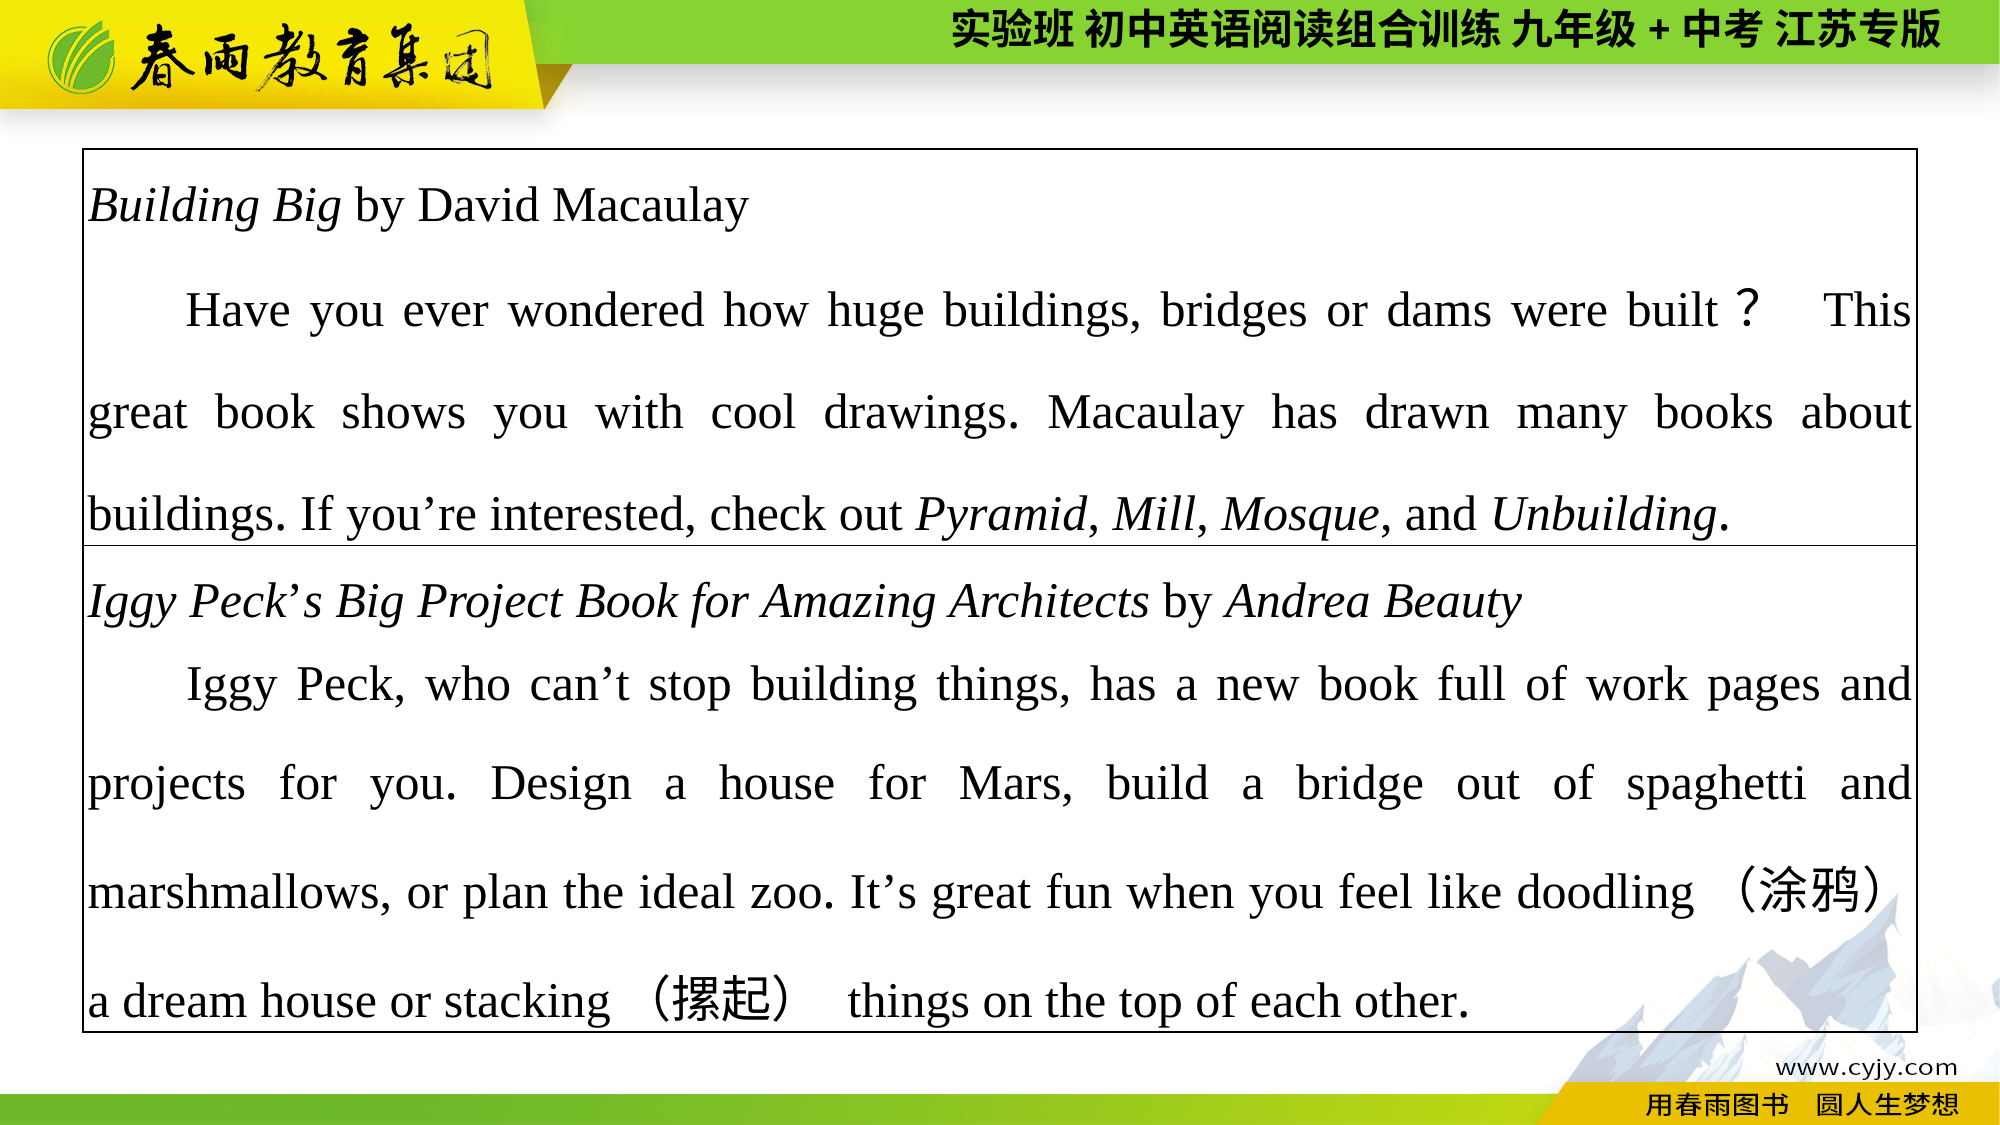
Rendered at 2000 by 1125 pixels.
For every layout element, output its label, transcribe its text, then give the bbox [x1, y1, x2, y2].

picture [0, 0, 2000, 1125]
table_cell Iggy Peck’s Big Project Book for Amazing Architects by Andrea Beauty Iggy Peck, who can’t stop building things, has a new book full of work pages and projects for you. Design a house for Mars, build a bridge out of spaghetti and marshmallows, or plan the ideal zoo. It’s great fun when you feel like doodling（涂鸦） a dream house or stacking（摞起） things on the top of each other. [84, 546, 1916, 1031]
table_header Building Big by David Macaulay Have you ever wondered how huge buildings, bridges or dams were built？ This great book shows you with cool drawings. Macaulay has drawn many books about buildings. If you’re interested, check out Pyramid, Mill, Mosque, and Unbuilding. [84, 150, 1916, 545]
